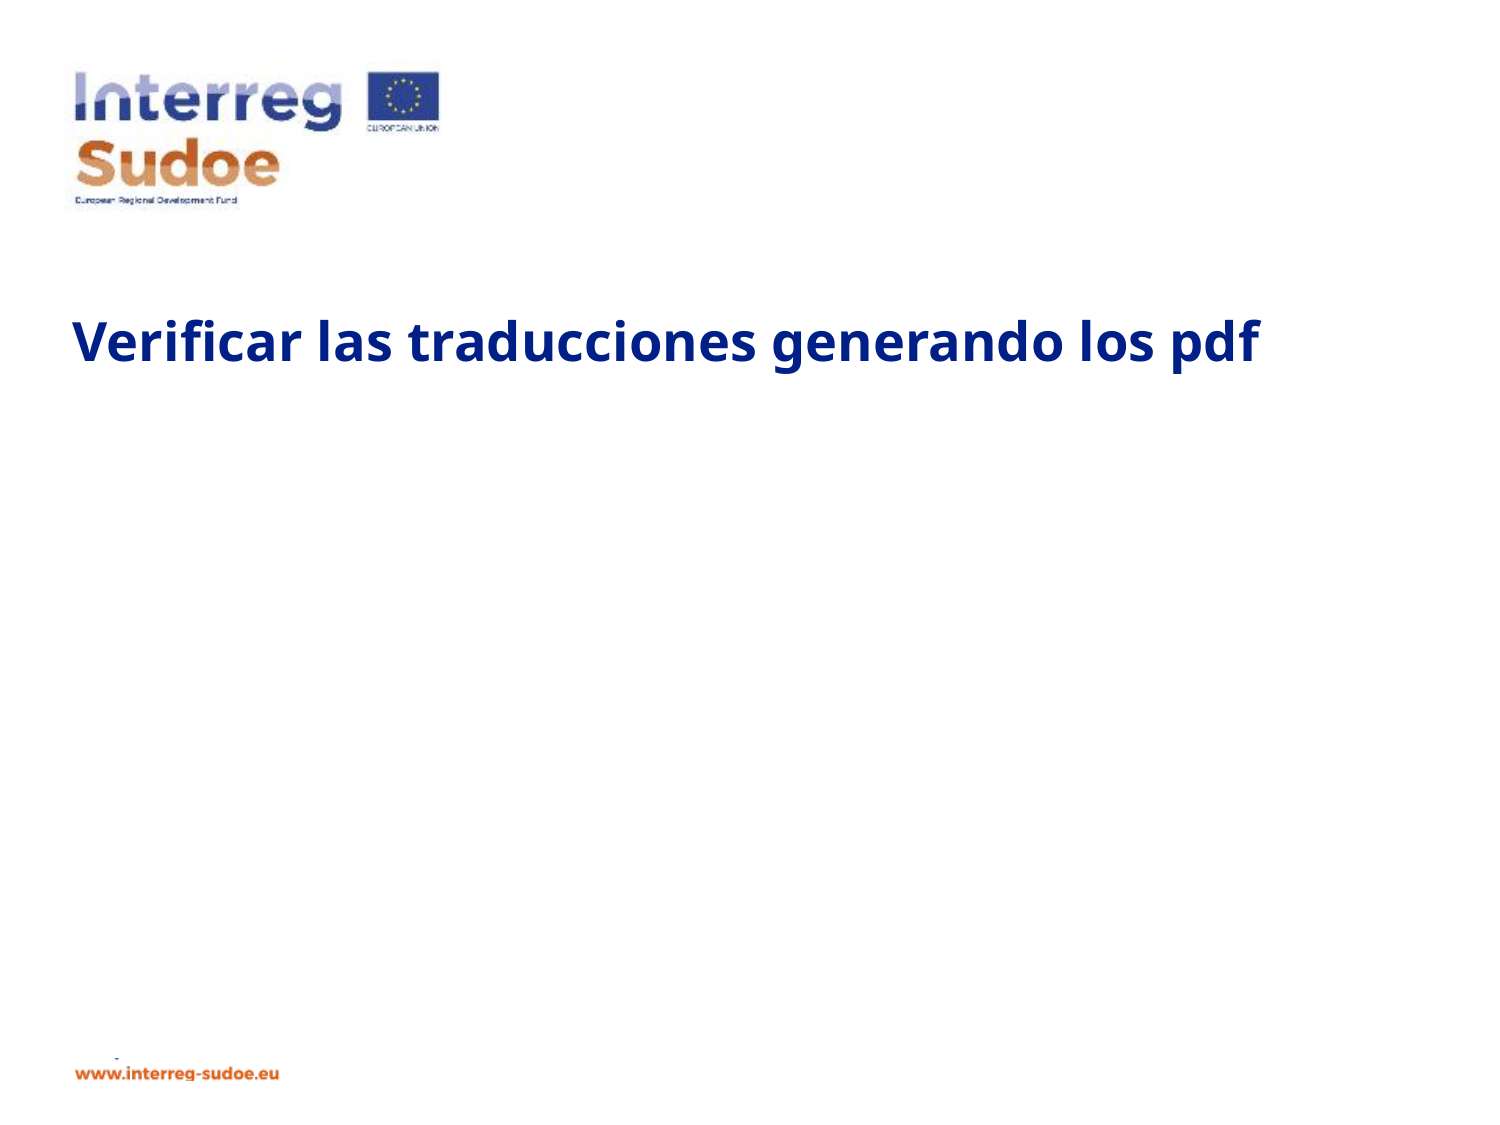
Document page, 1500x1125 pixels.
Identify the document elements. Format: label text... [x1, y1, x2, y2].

title Verificar las traducciones generando los pdf [57, 299, 1438, 450]
picture [40, 36, 475, 238]
